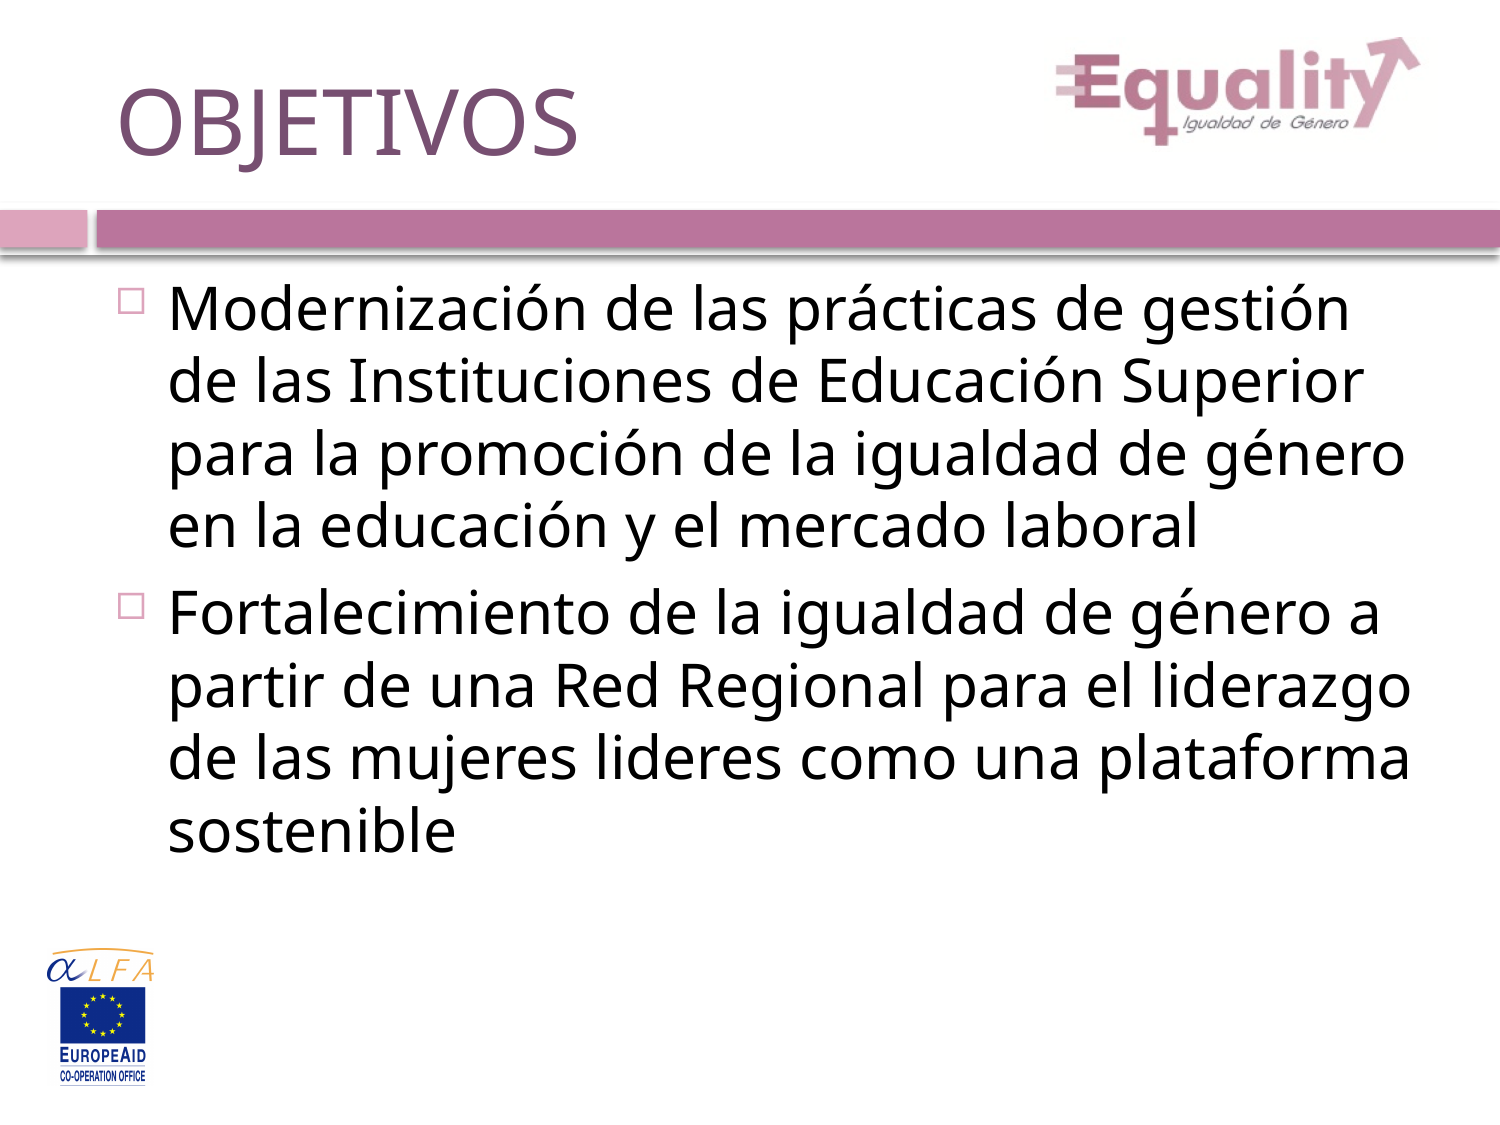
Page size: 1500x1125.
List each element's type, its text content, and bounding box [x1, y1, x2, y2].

picture [47, 948, 154, 1086]
list Modernización de las prácticas de gestión de las Instituciones de Educación Superior para la promoción de la igualdad de género en la educación y el mercado laboral Fortalecimiento de la igualdad de género a partir de una Red Regional para el liderazgo de las mujeres lideres como una plataforma sostenible [100, 262, 1438, 1000]
title OBJETIVOS [100, 37, 1438, 200]
